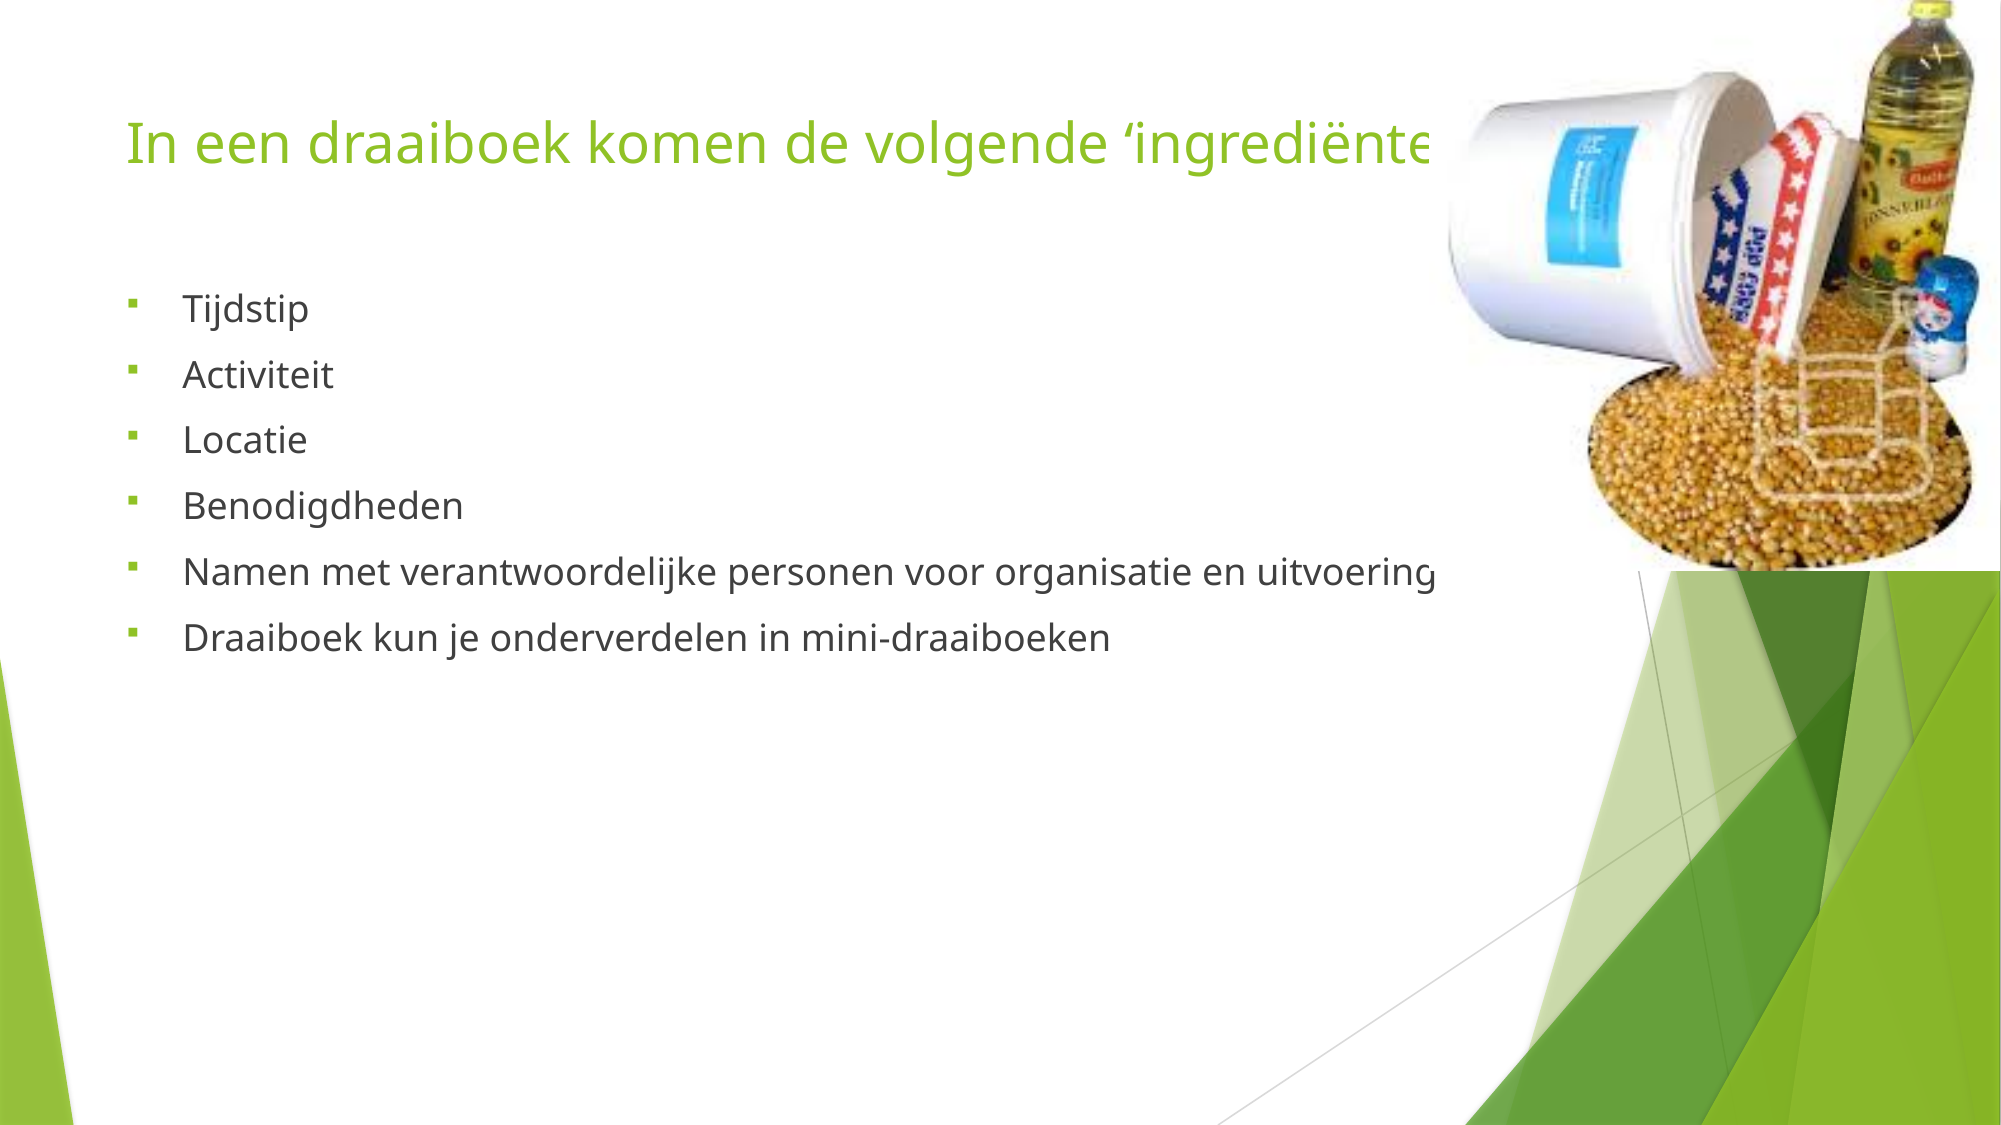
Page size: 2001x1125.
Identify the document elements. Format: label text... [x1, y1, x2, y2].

list Tijdstip Activiteit Locatie Benodigdheden Namen met verantwoordelijke personen voor organisatie en uitvoering Draaiboek kun je onderverdelen in mini-draaiboeken [111, 277, 1522, 914]
title In een draaiboek komen de volgende ‘ingrediënten’: [111, 99, 1423, 277]
picture [1428, 0, 2000, 572]
